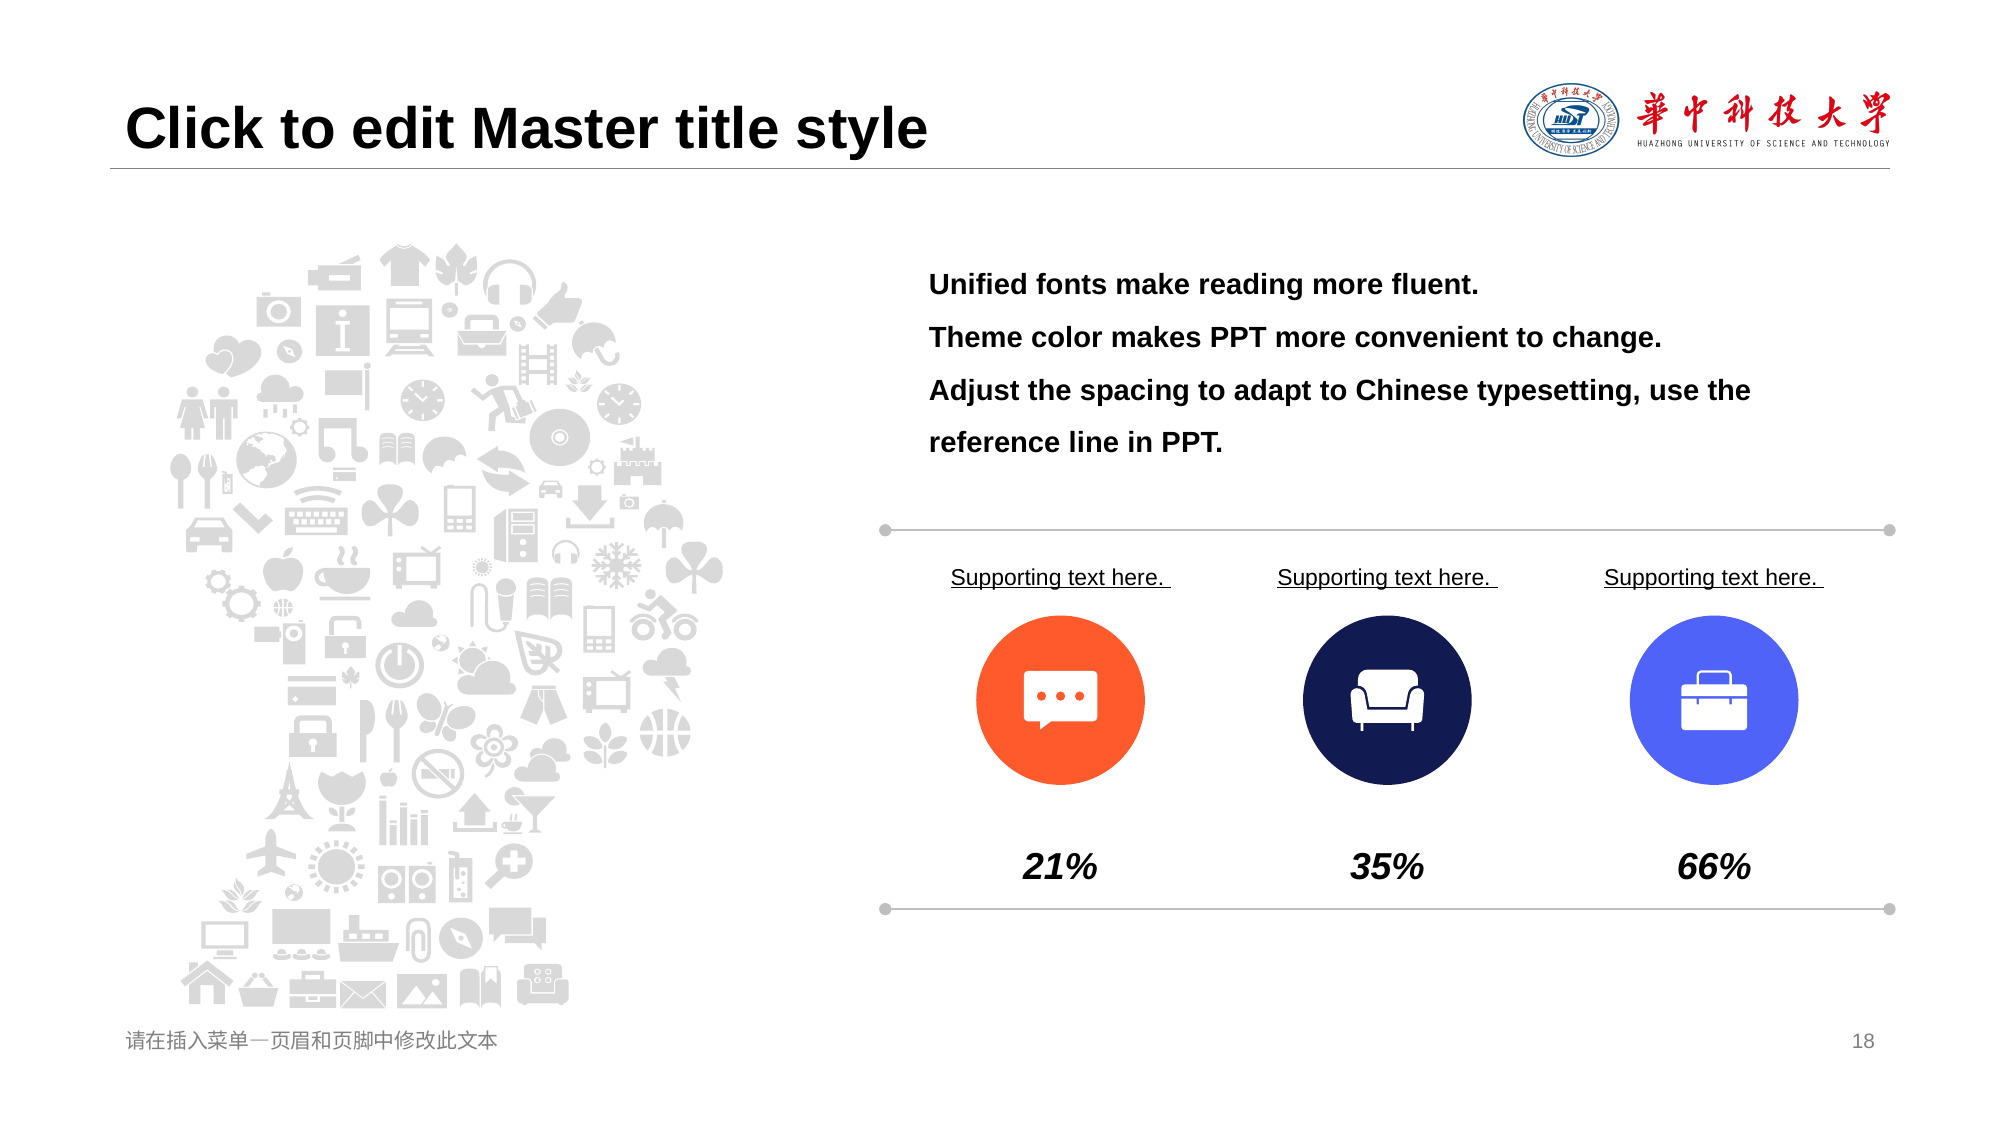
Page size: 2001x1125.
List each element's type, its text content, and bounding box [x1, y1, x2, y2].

text_box [1681, 670, 1748, 697]
text_box Supporting text here. [1581, 541, 1847, 606]
text_box 66% [1656, 832, 1772, 898]
text_box [1681, 698, 1748, 731]
text_box 35% [1330, 832, 1445, 898]
text_box [1350, 688, 1425, 731]
text_box Supporting text here. [1255, 541, 1520, 606]
text_box Unified fonts make reading more fluent. Theme color makes PPT more convenient to change. Adjust the spacing to adapt to Chinese typesetting, use the reference line in PPT. [913, 222, 1861, 485]
text_box 21% [1003, 832, 1118, 898]
text_box Supporting text here. [928, 541, 1193, 606]
text_box [1303, 615, 1472, 785]
footer 请在插入菜单—页眉和页脚中修改此文本 [109, 1023, 790, 1058]
text_box [1023, 670, 1098, 730]
text_box [976, 615, 1145, 785]
title Click to edit Master title style [109, 0, 1890, 169]
text_box [1629, 615, 1799, 785]
slide_number 18 [1412, 1023, 1890, 1058]
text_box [170, 243, 724, 1009]
text_box [1357, 669, 1418, 707]
